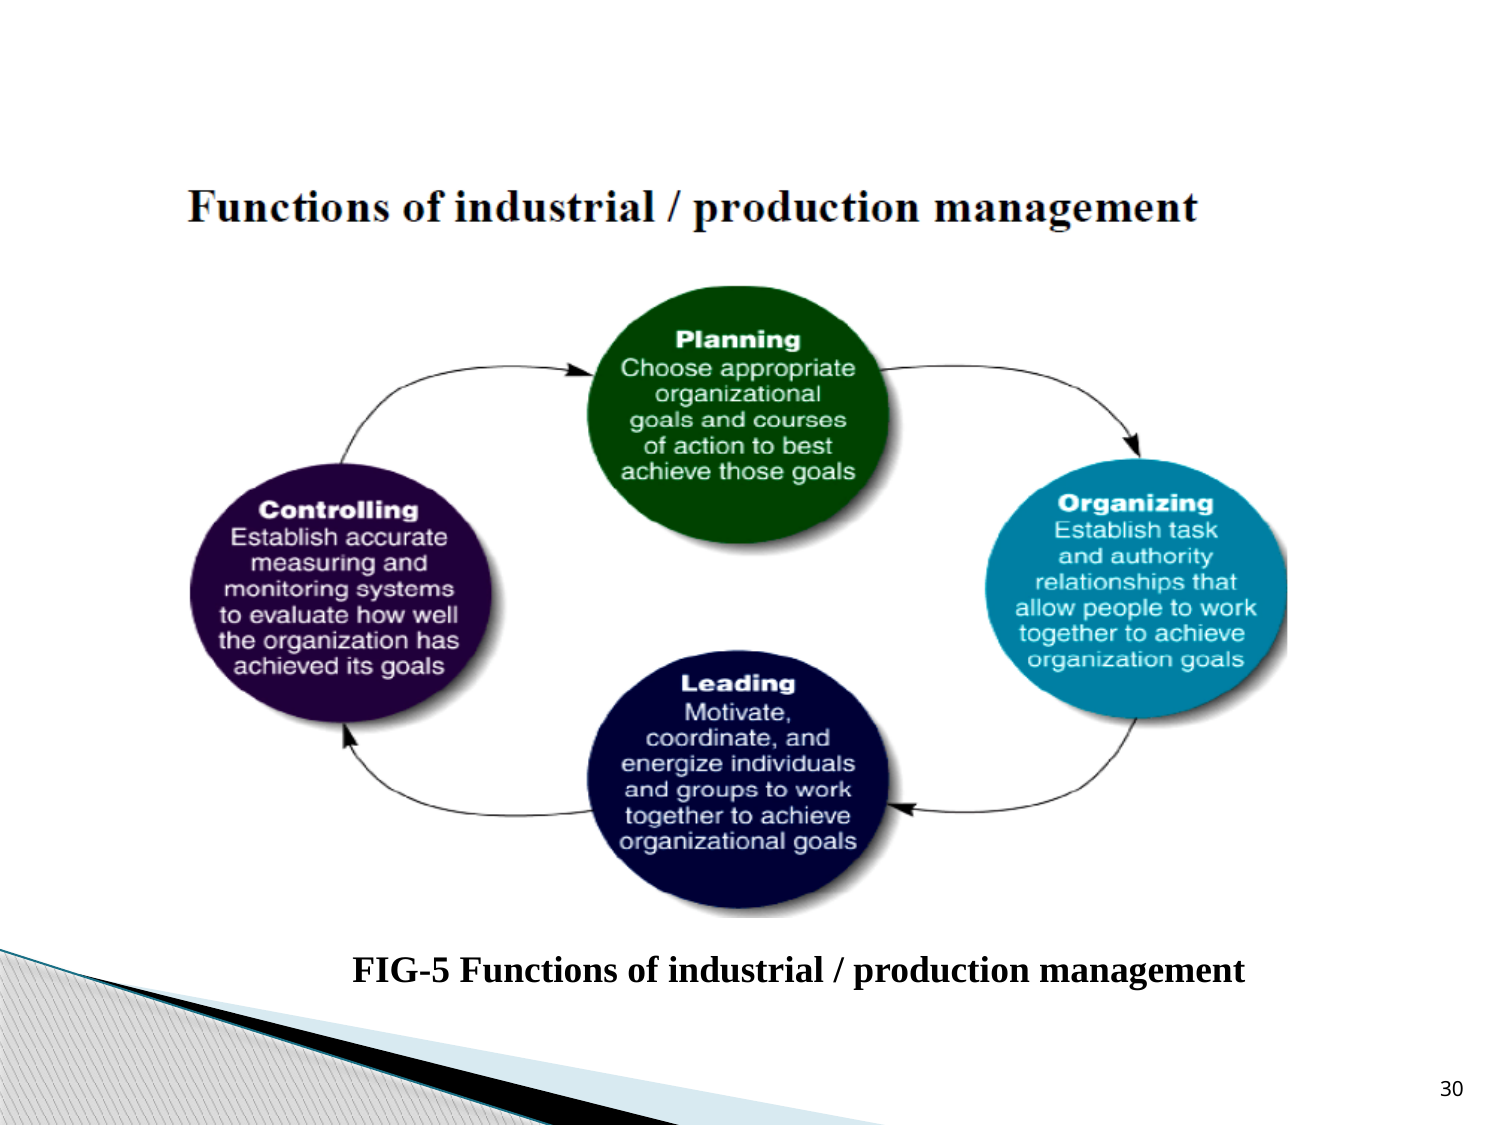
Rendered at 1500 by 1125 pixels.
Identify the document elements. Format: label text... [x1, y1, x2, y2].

slide_number 30 [1418, 1051, 1479, 1112]
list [149, 174, 1288, 918]
text_box FIG-5 Functions of industrial / production management [337, 937, 1400, 998]
